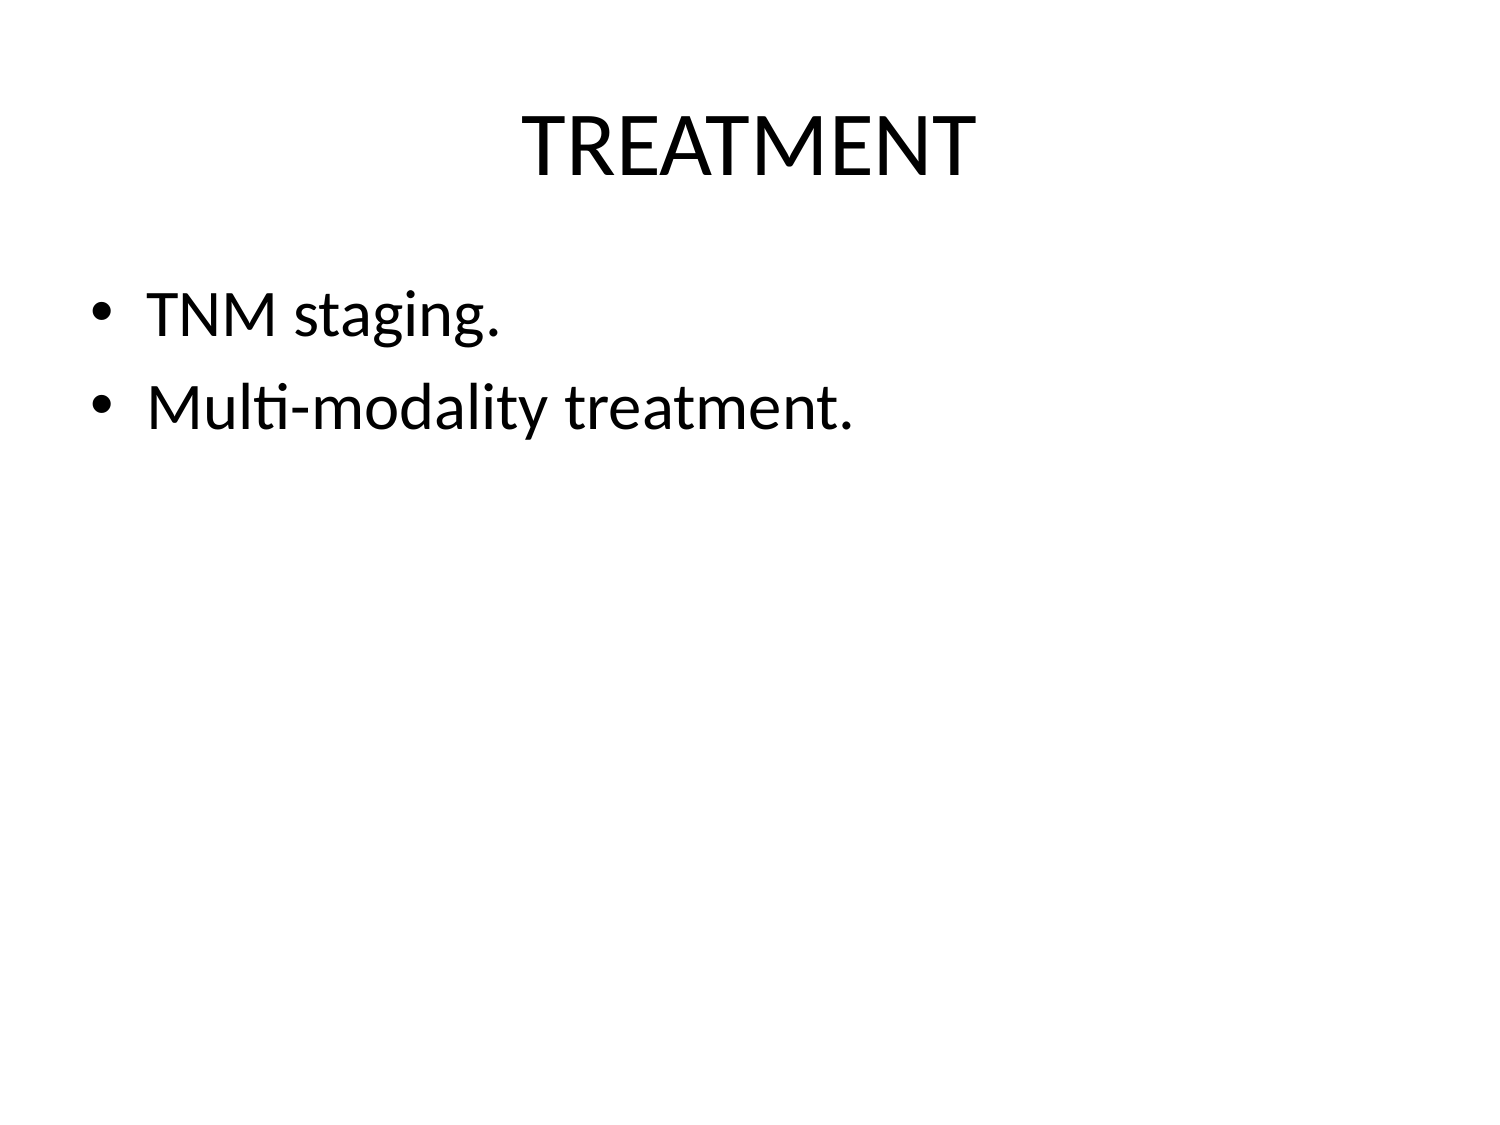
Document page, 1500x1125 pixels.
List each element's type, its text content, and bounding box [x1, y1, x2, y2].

title TREATMENT [75, 45, 1425, 233]
list TNM staging. Multi-modality treatment. [75, 262, 1425, 1005]
